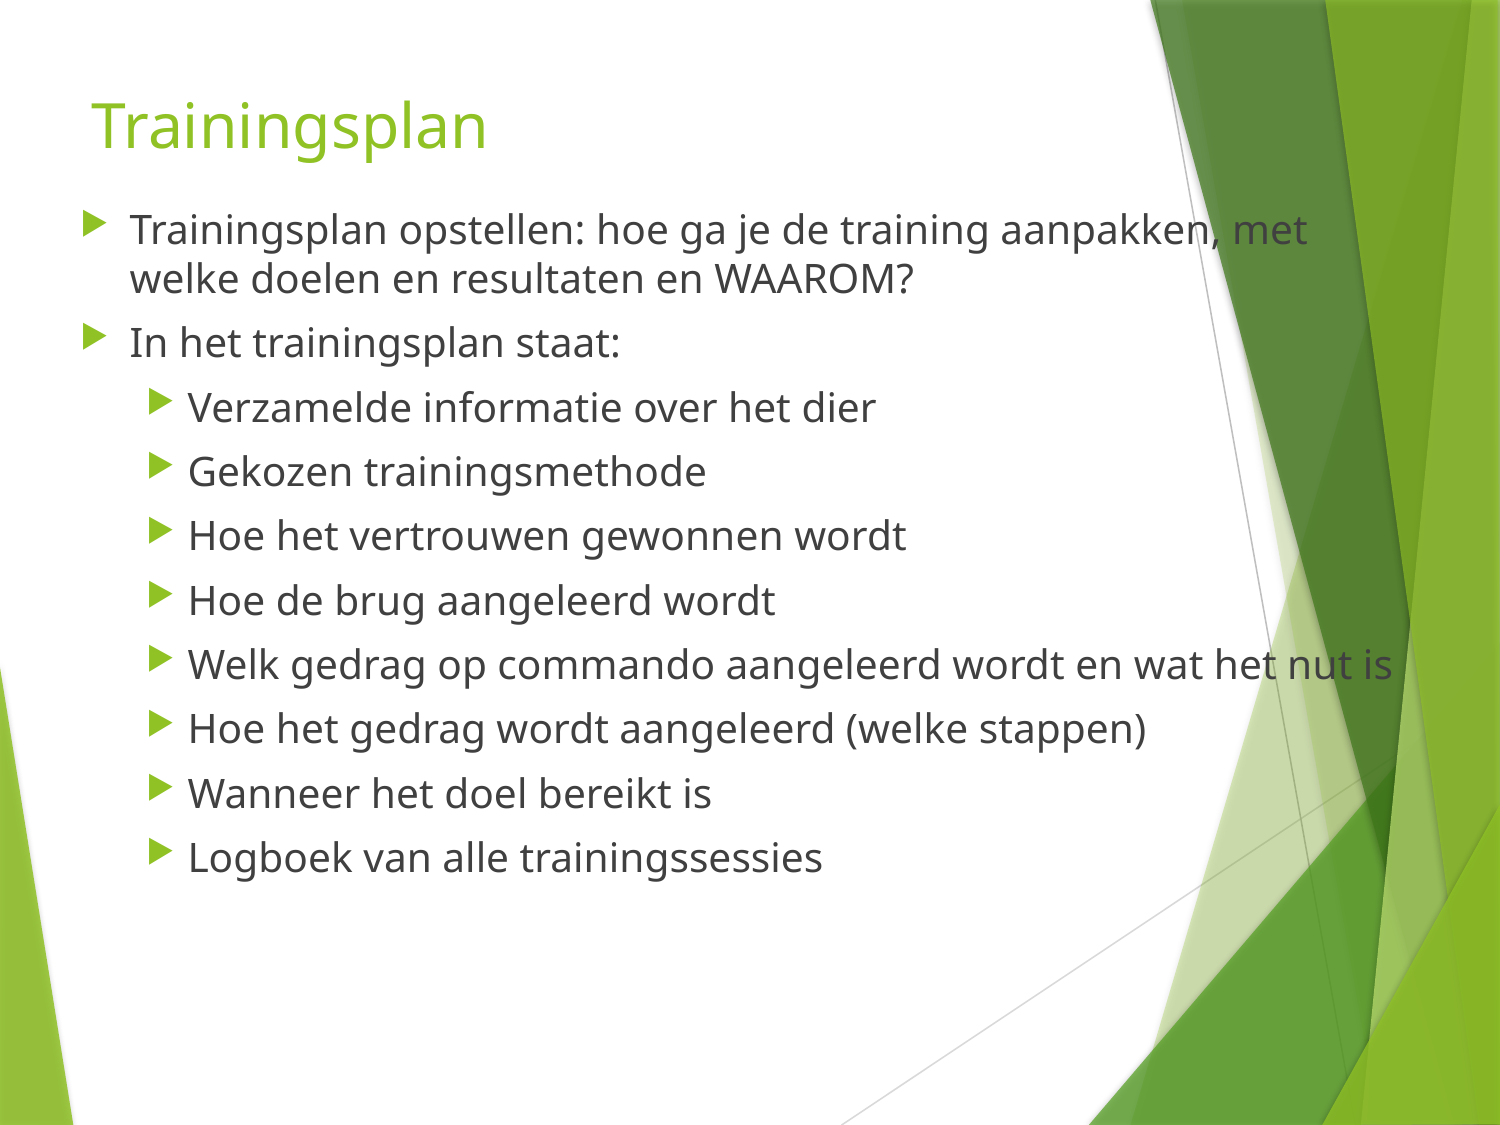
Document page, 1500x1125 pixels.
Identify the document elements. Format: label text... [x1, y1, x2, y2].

title Trainingsplan [76, 78, 1427, 208]
list Trainingsplan opstellen: hoe ga je de training aanpakken, met welke doelen en resultaten en WAAROM? In het trainingsplan staat: Verzamelde informatie over het dier Gekozen trainingsmethode Hoe het vertrouwen gewonnen wordt Hoe de brug aangeleerd wordt Welk gedrag op commando aangeleerd wordt en wat het nut is Hoe het gedrag wordt aangeleerd (welke stappen) Wanneer het doel bereikt is Logboek van alle trainingssessies [64, 196, 1415, 939]
